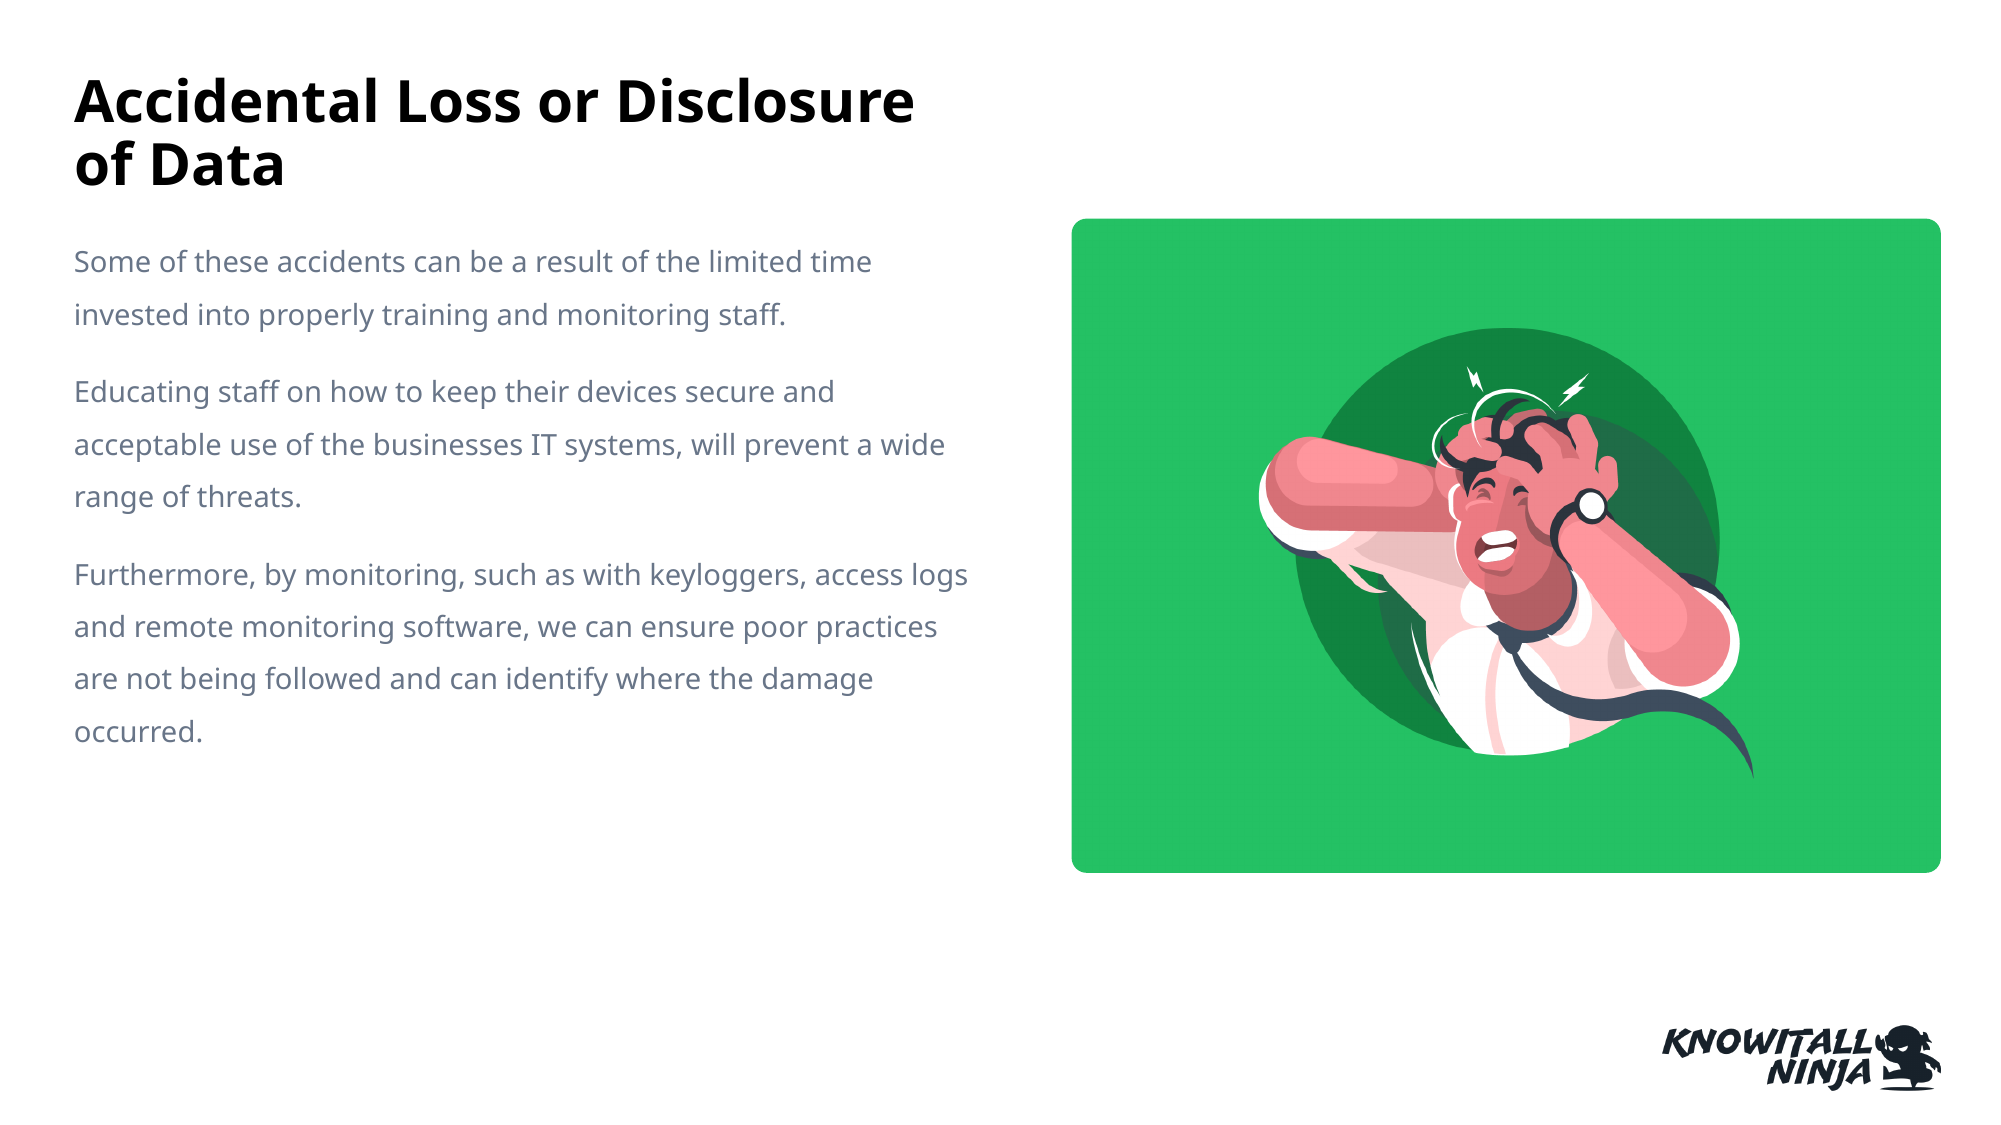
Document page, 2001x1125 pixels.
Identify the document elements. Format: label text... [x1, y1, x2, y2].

list Some of these accidents can be a result of the limited time invested into properly training and monitoring staff. Educating staff on how to keep their devices secure and acceptable use of the businesses IT systems, will prevent a wide range of threats. Furthermore, by monitoring, such as with keyloggers, access logs and remote monitoring software, we can ensure poor practices are not being followed and can identify where the damage occurred. [59, 218, 1000, 1091]
picture [1071, 218, 1942, 874]
picture [1662, 1025, 1941, 1091]
title Accidental Loss or Disclosure of Data [59, 117, 1000, 206]
